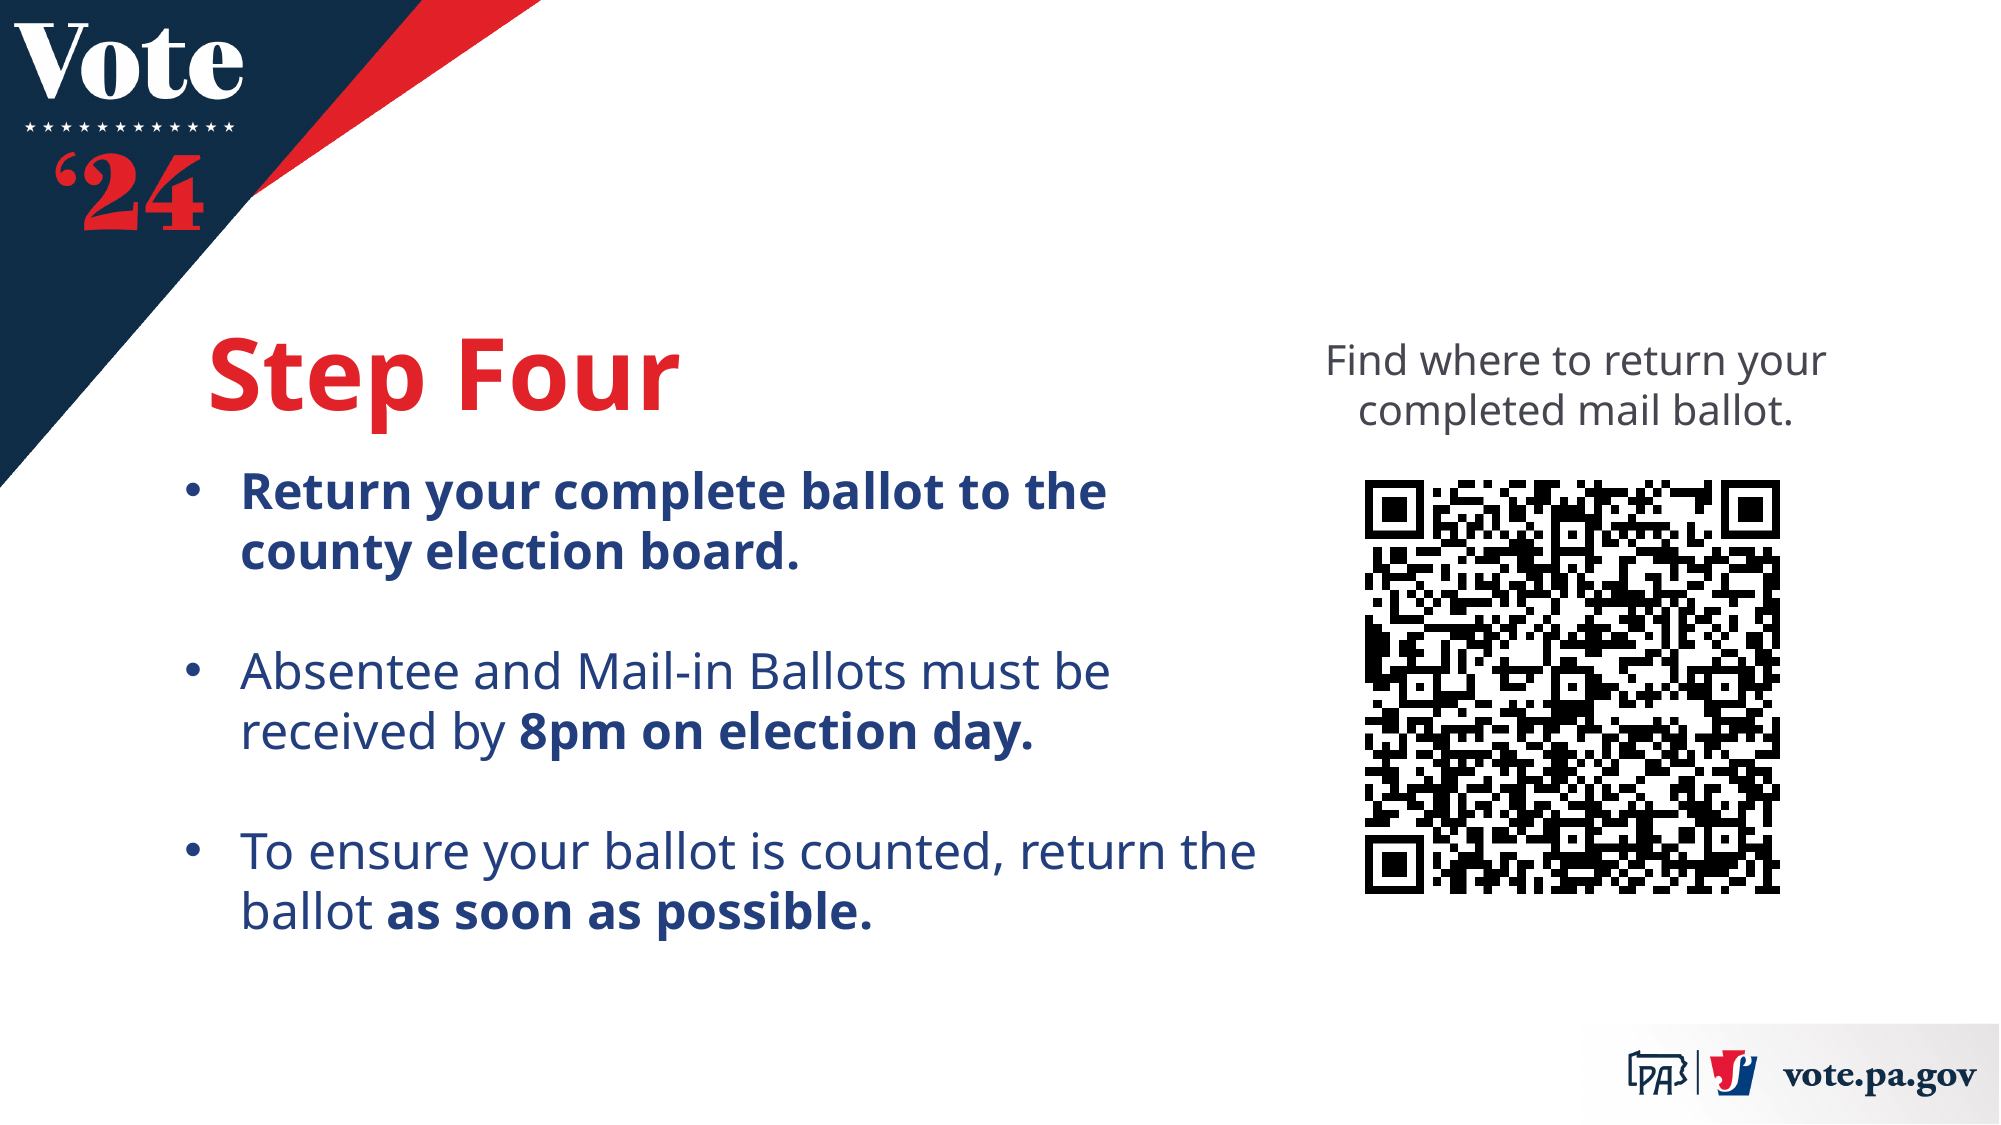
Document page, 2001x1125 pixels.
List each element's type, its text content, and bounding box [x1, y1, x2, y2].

picture [0, 0, 588, 535]
text_box Find where to return your completed mail ballot. [1250, 326, 1902, 442]
text_box Return your complete ballot to the county election board. Absentee and Mail-in Ballots must be received by 8pm on election day. To ensure your ballot is counted, return the ballot as soon as possible. [169, 452, 1295, 947]
picture [1337, 451, 2000, 1125]
text_box Step Four [192, 317, 906, 452]
